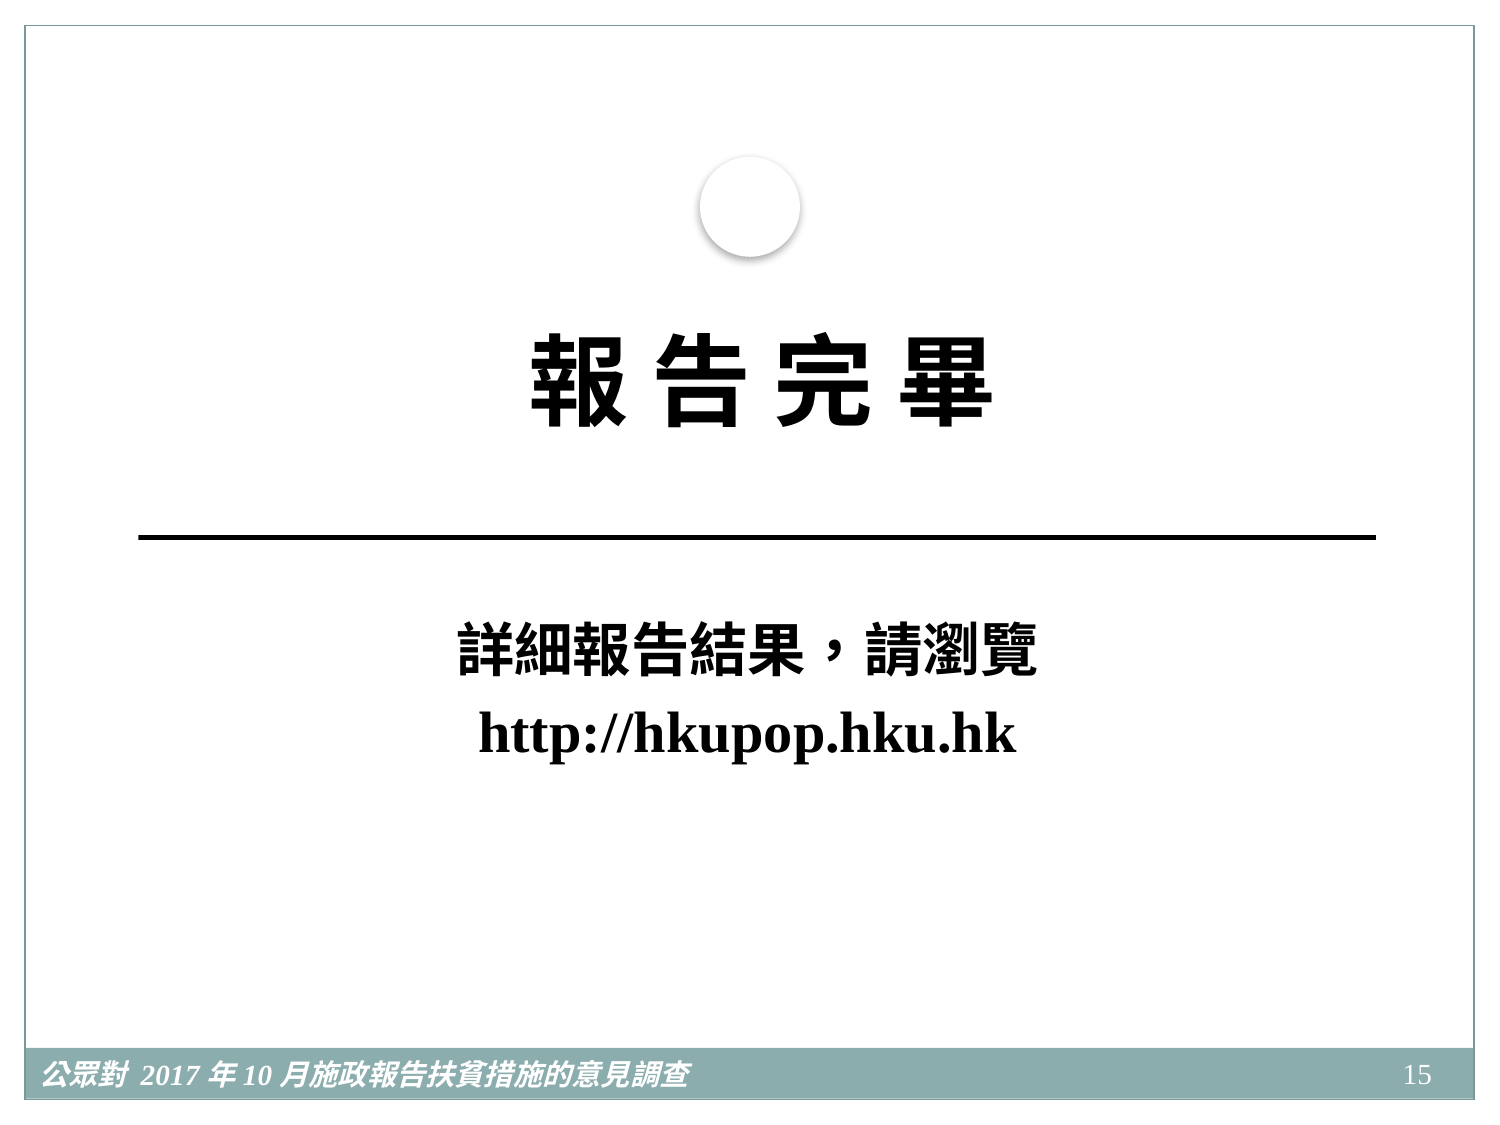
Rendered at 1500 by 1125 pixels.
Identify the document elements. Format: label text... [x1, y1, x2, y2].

text_box 報 告 完 畢 [137, 255, 1388, 518]
text_box 詳細報告結果，請瀏覽 http://hkupop.hku.hk [24, 605, 1471, 793]
